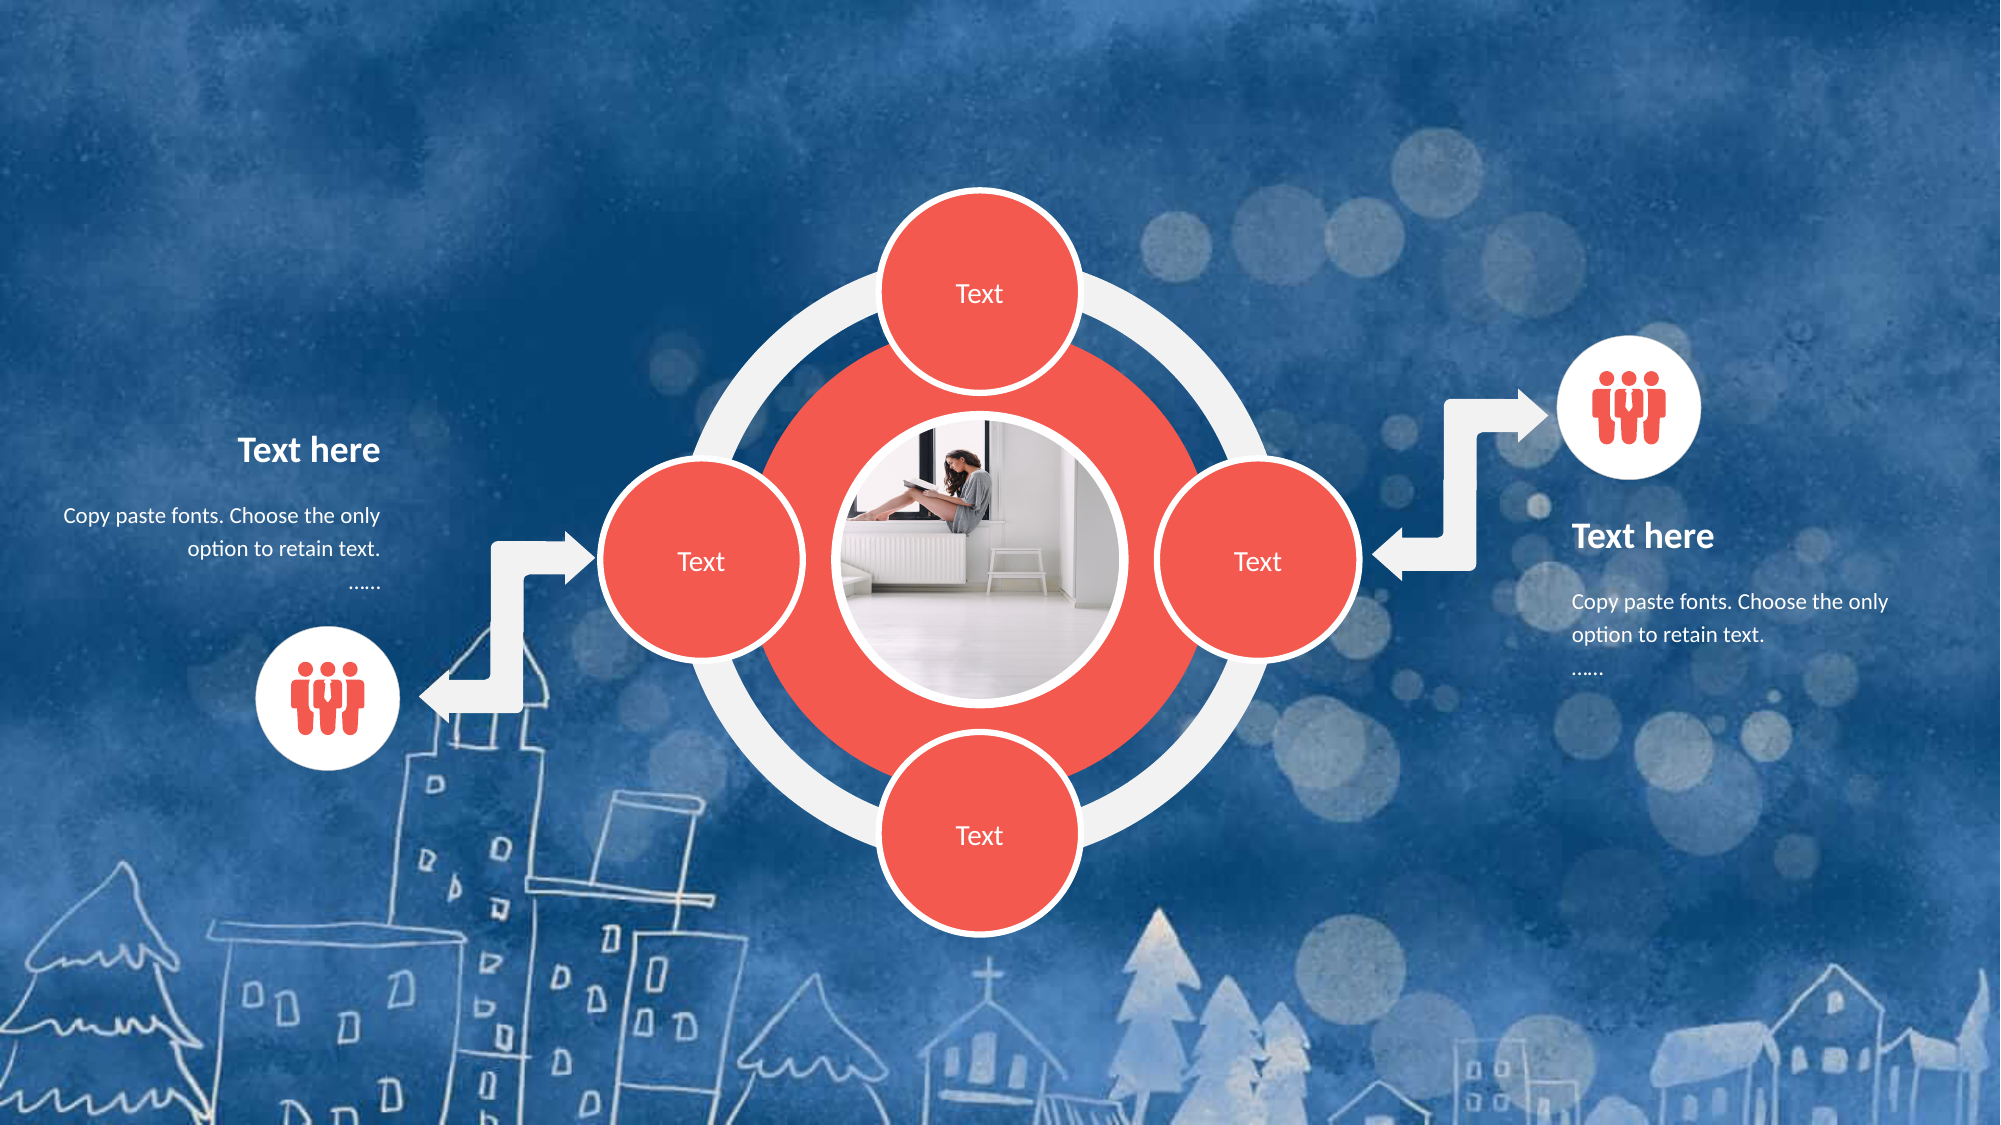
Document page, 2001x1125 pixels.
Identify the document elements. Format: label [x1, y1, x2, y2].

text_box [1556, 335, 1701, 480]
text_box [255, 626, 400, 771]
text_box [418, 530, 596, 724]
text_box [1371, 388, 1549, 582]
text_box [600, 190, 1360, 935]
picture [0, 0, 2000, 1125]
